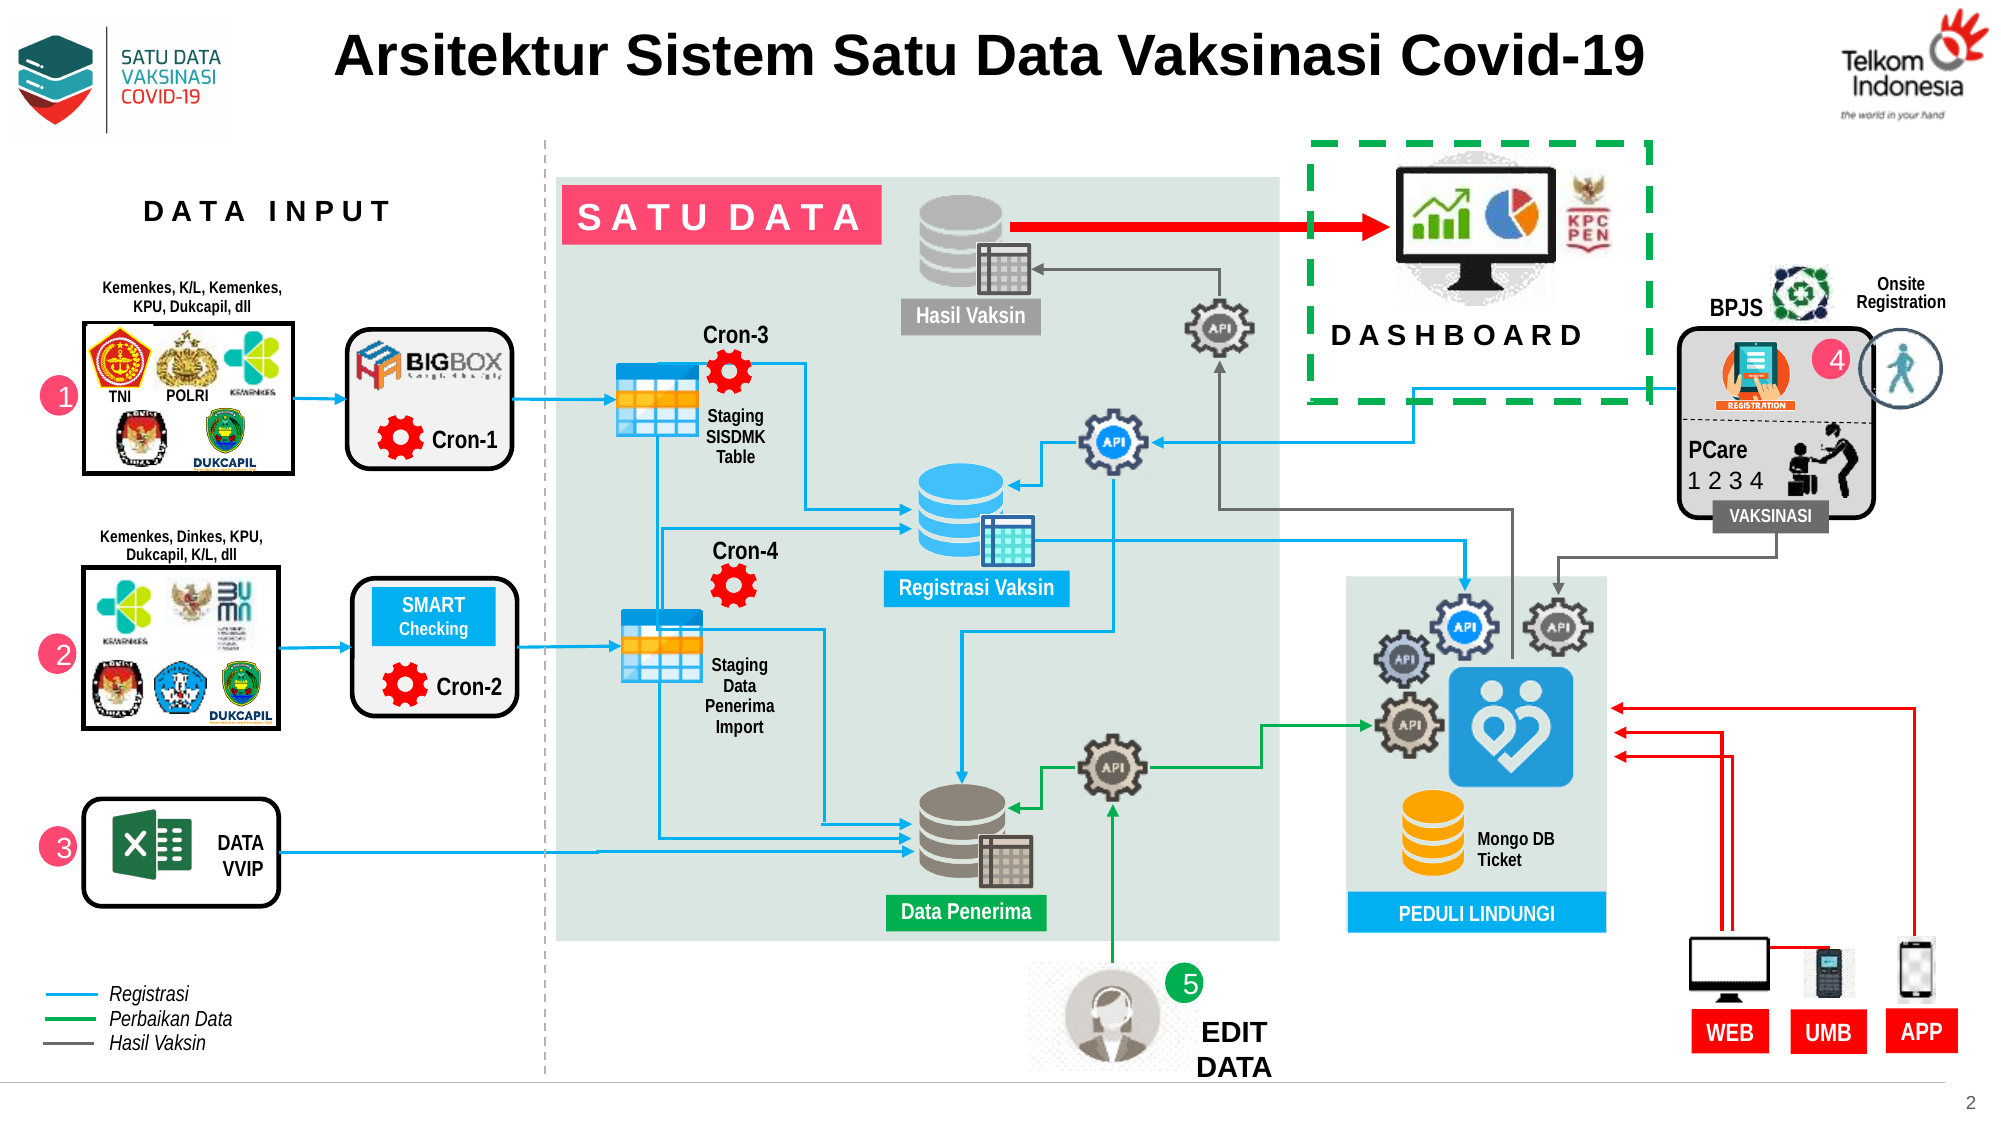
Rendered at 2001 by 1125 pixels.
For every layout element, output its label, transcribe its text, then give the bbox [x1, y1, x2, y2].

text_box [38, 140, 1965, 1075]
text_box Arsitektur Sistem Satu Data Vaksinasi Covid-19 [319, 10, 1834, 95]
picture [10, 19, 231, 141]
picture [1831, 0, 1998, 139]
